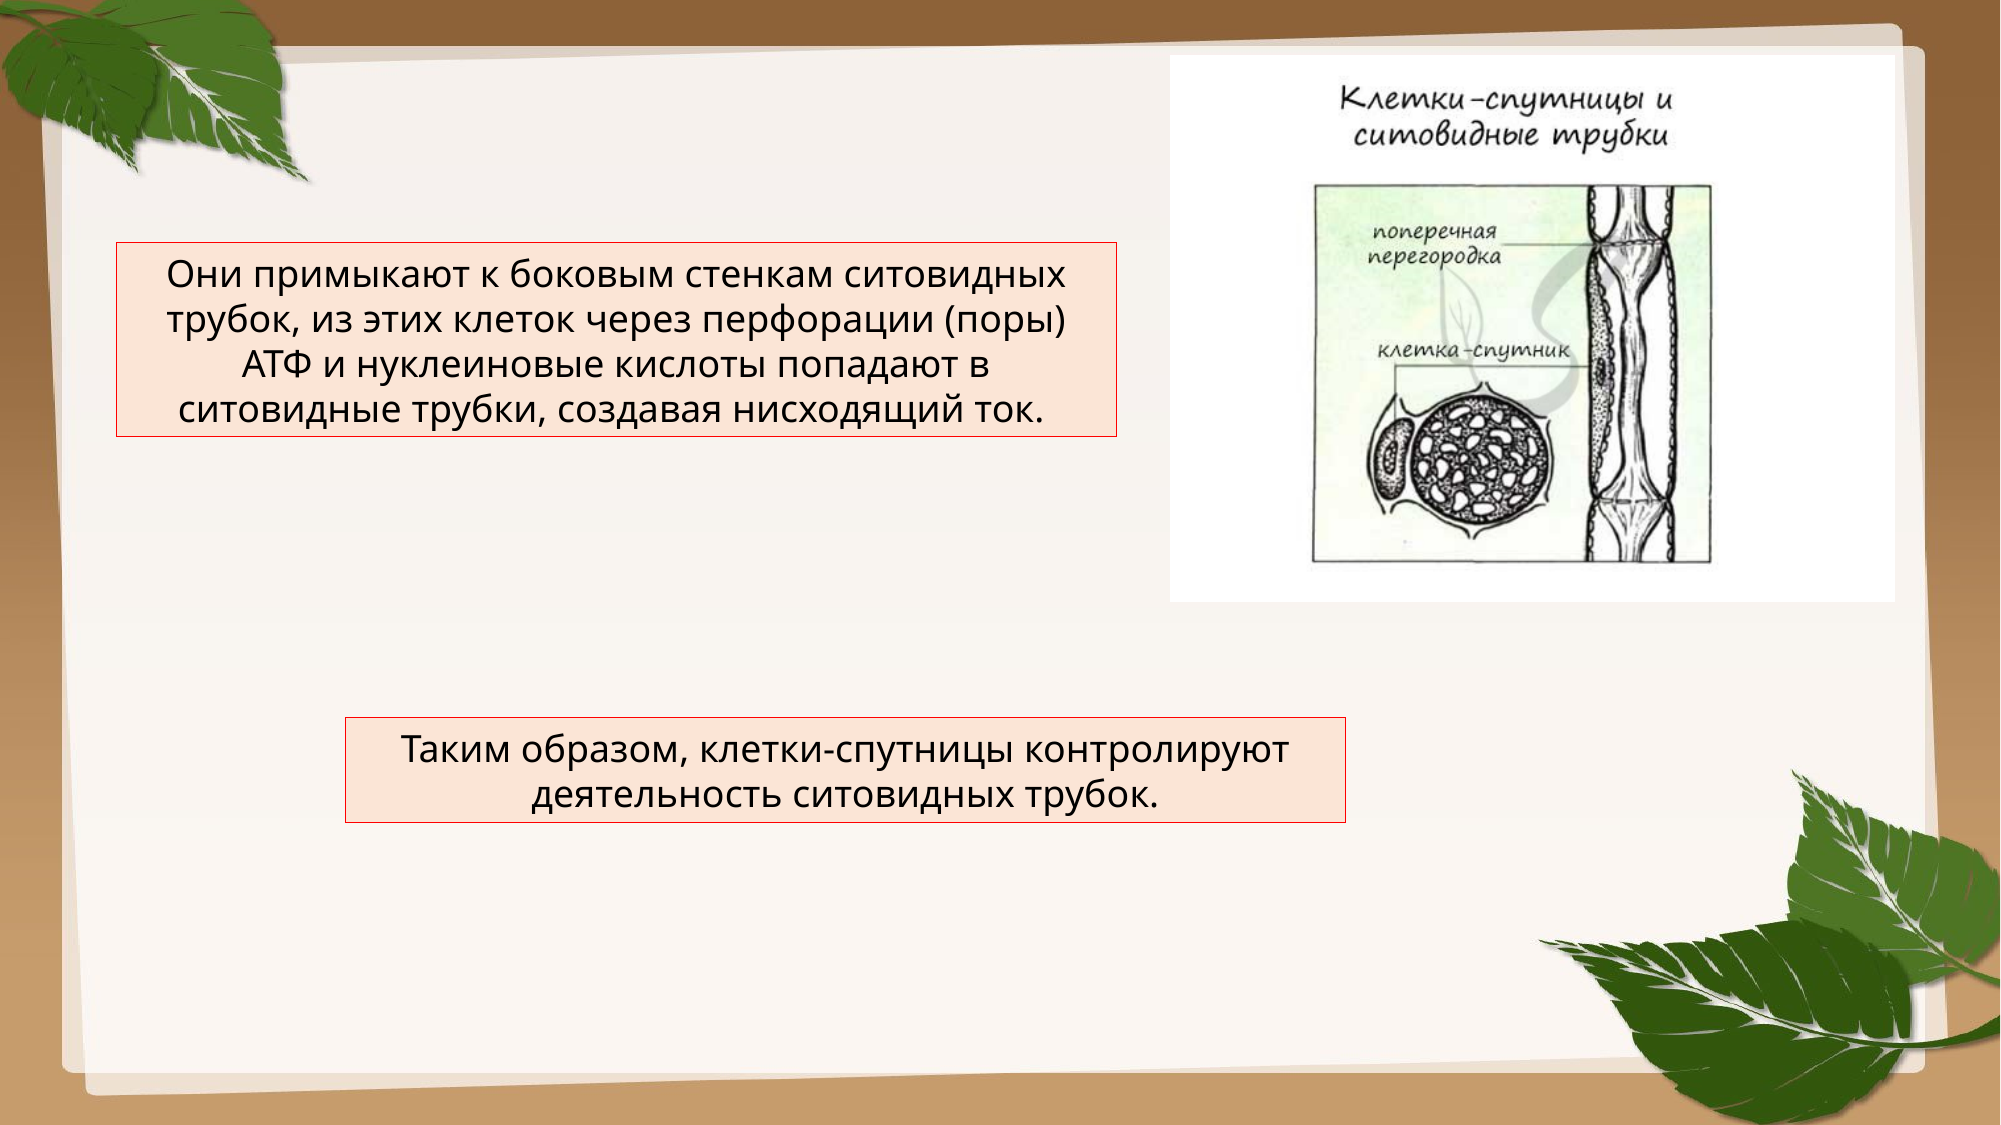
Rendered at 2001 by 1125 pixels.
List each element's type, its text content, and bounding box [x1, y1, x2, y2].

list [1170, 55, 1895, 602]
picture [0, 0, 2001, 1125]
text_box Они примыкают к боковым стенкам ситовидных трубок, из этих клеток через перфорации (поры) АТФ и нуклеиновые кислоты попадают в ситовидные трубки, создавая нисходящий ток. [116, 242, 1117, 437]
text_box Таким образом, клетки-спутницы контролируют деятельность ситовидных трубок. [345, 717, 1346, 823]
